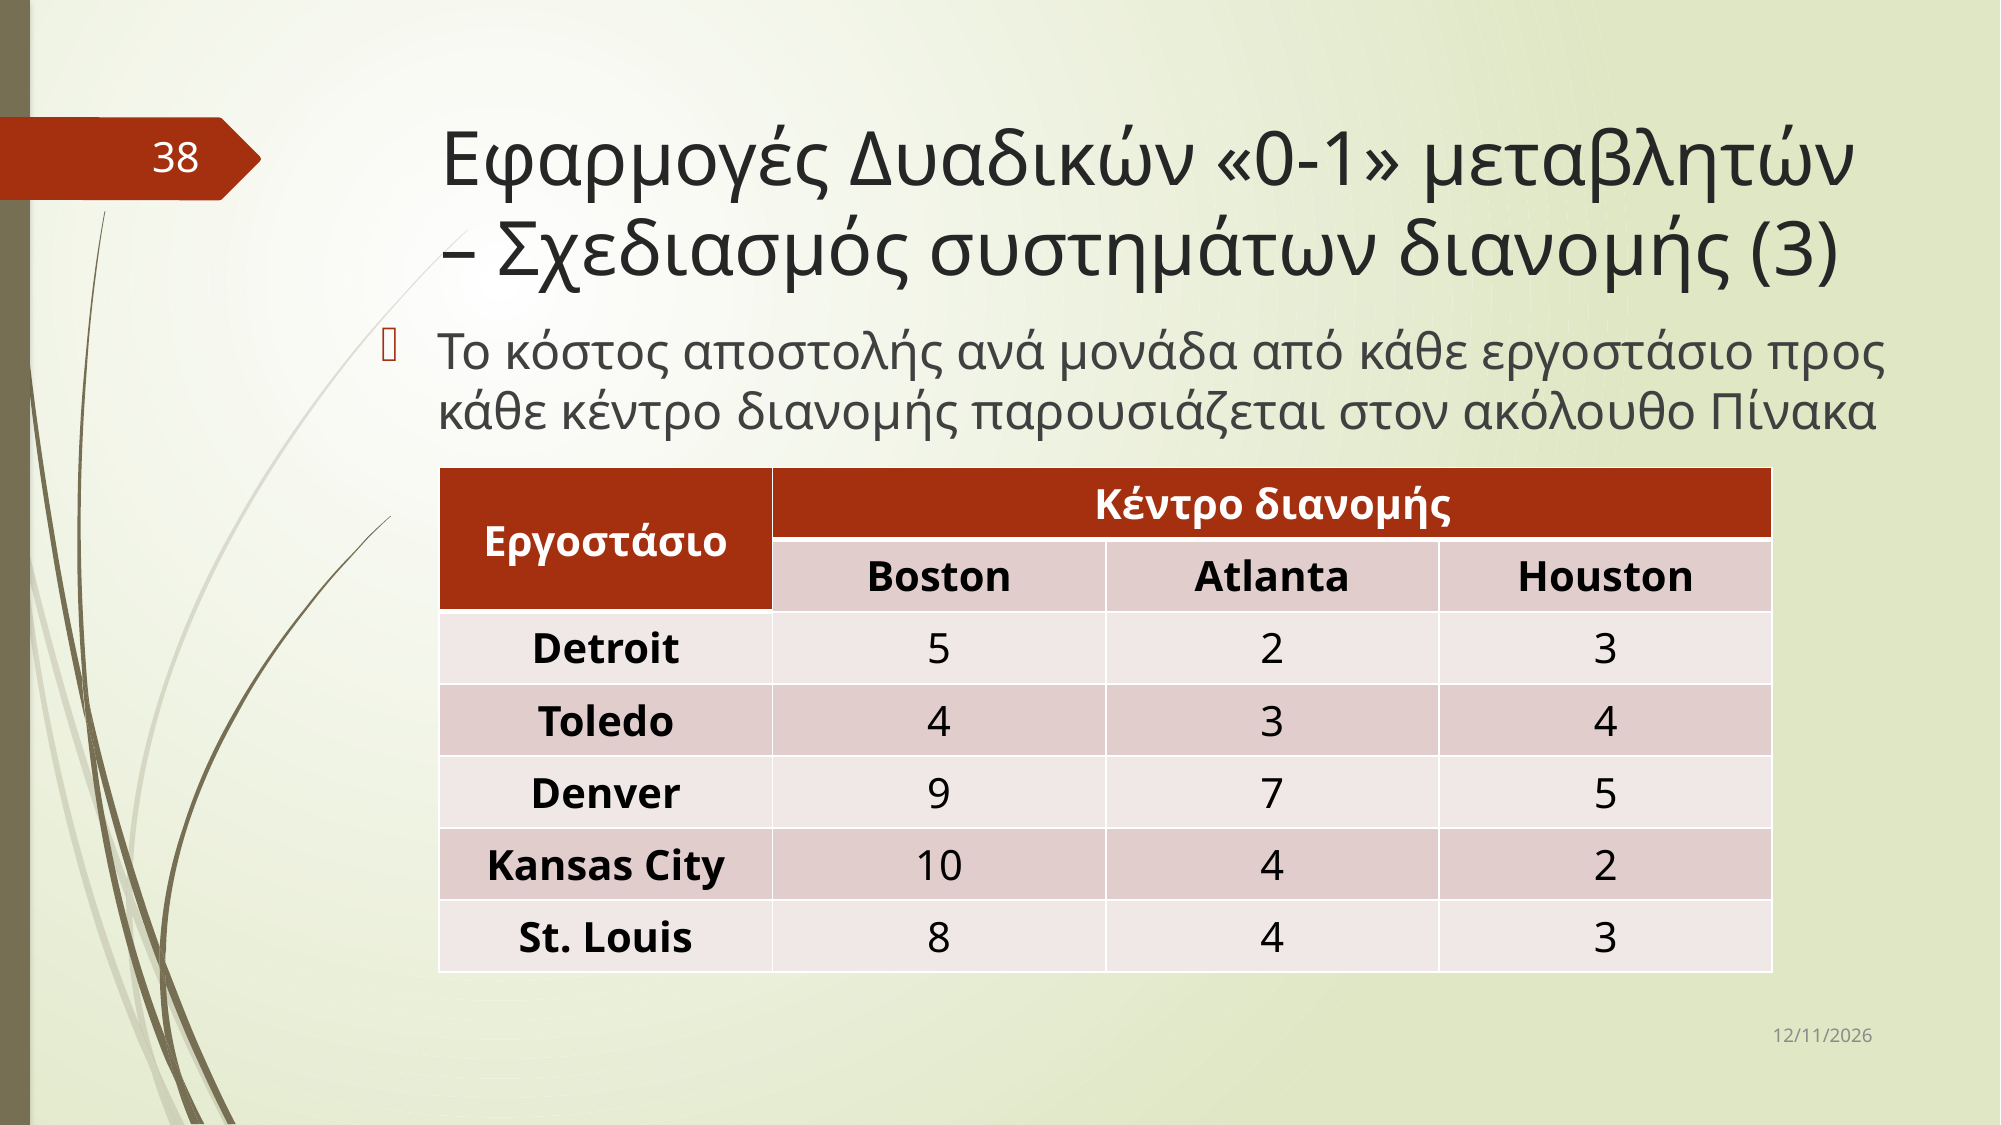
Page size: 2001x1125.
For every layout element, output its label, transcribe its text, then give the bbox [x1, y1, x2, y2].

table_cell Boston [773, 542, 1105, 611]
slide_number 38 [87, 129, 216, 190]
table_cell 3 [1107, 685, 1438, 755]
table_cell 10 [773, 829, 1105, 899]
table_cell 3 [1440, 901, 1771, 971]
table_cell 2 [1440, 829, 1771, 899]
table_cell 7 [1107, 757, 1438, 827]
table_cell 2 [1107, 613, 1438, 683]
title Εφαρμογές Δυαδικών «0-1» μεταβλητών – Σχεδιασμός συστημάτων διανομής (3) [425, 102, 1888, 312]
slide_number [1699, 1005, 1888, 1067]
table_cell Kansas City [440, 829, 772, 899]
table_cell Denver [440, 757, 772, 827]
table_cell Atlanta [1107, 542, 1438, 611]
table_cell 5 [773, 613, 1105, 683]
list Το κόστος αποστολής ανά μονάδα από κάθε εργοστάσιο προς κάθε κέντρο διανομής παρουσιάζεται στον ακόλουθο Πίνακα [365, 312, 2000, 1115]
table_cell 4 [1107, 901, 1438, 971]
table_cell 4 [1107, 829, 1438, 899]
table_cell St. Louis [440, 901, 772, 971]
table_cell 3 [1440, 613, 1771, 683]
table_header Κέντρο διανομής [773, 468, 1771, 537]
table_cell 4 [773, 685, 1105, 755]
table_header Εργοστάσιο [440, 468, 772, 609]
table_cell 9 [773, 757, 1105, 827]
table_cell 4 [1440, 685, 1771, 755]
table_cell Houston [1440, 542, 1771, 611]
table_cell 8 [773, 901, 1105, 971]
table_cell Detroit [440, 614, 772, 683]
table_cell 5 [1440, 757, 1771, 827]
table_cell Toledo [440, 685, 772, 755]
